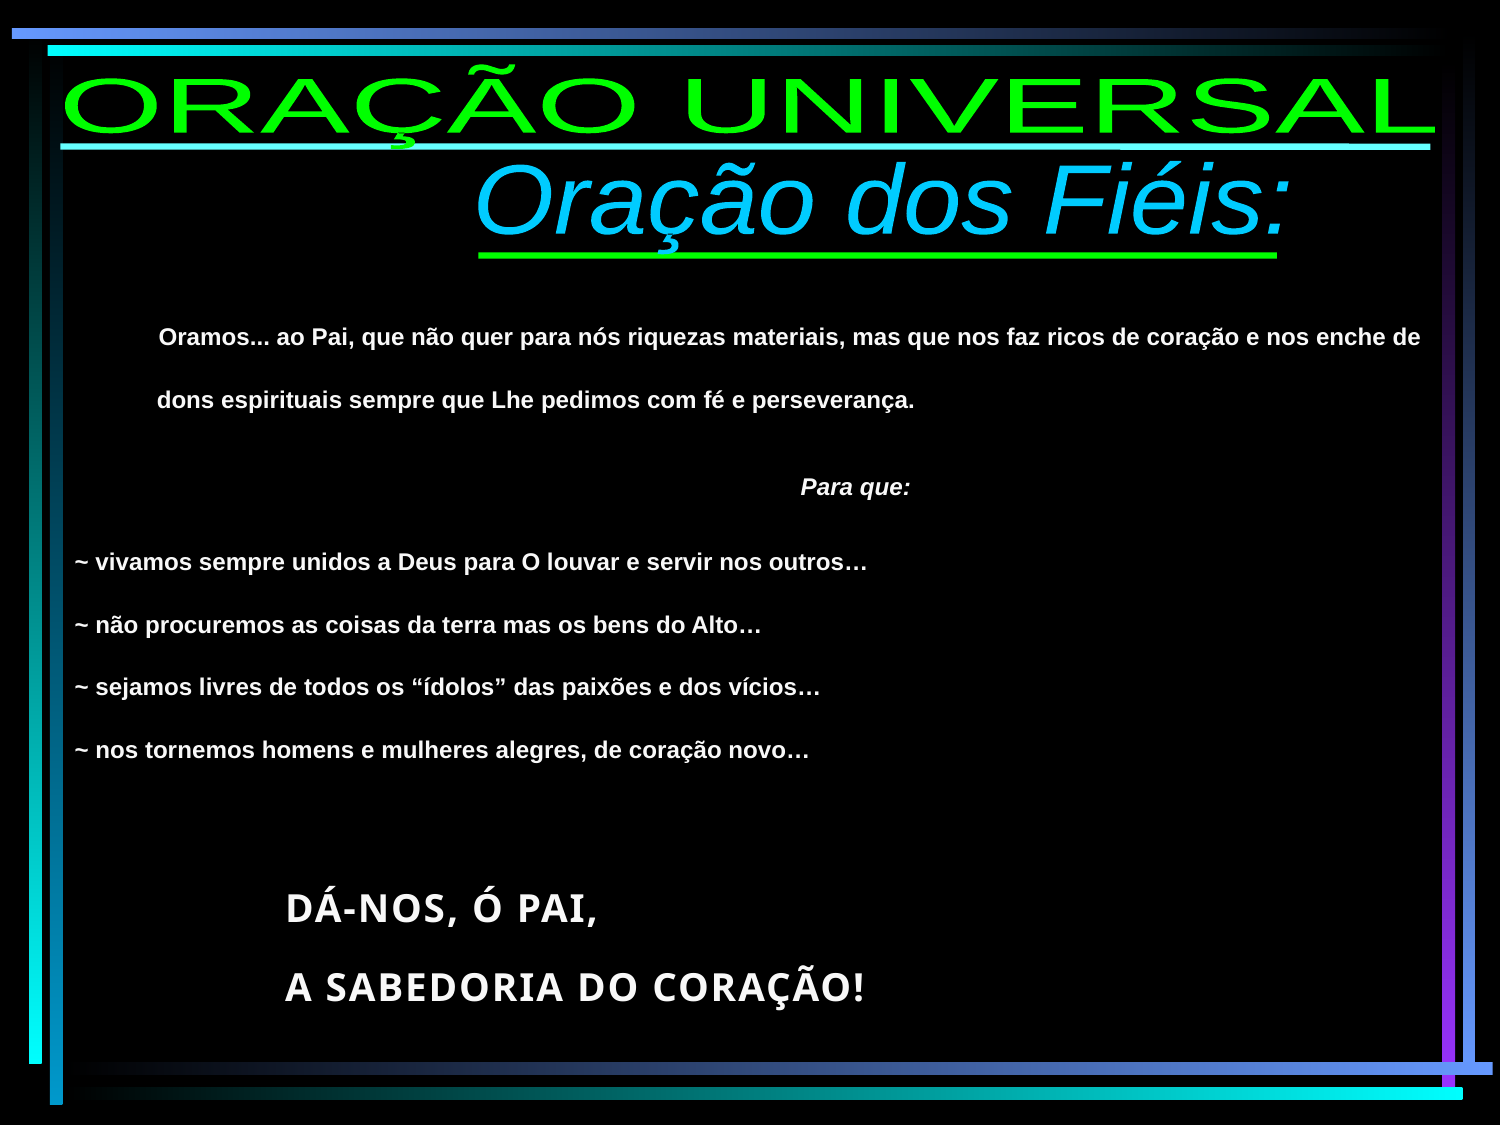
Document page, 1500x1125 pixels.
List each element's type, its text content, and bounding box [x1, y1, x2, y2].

text_box DÁ-NOS, Ó PAI, A SABEDORIA DO CORAÇÃO! [270, 869, 1353, 1043]
text_box Oramos... ao Pai, que não quer para nós riquezas materiais, mas que nos faz ricos de coração e nos enche de dons espirituais sempre que Lhe pedimos com fé e perseverança. Para que: ~ vivamos sempre unidos a Deus para O louvar e servir nos outros… ~ não procuremos as coisas da terra mas os bens do Alto… ~ sejamos livres de todos os “ídolos” das paixões e dos vícios… ~ nos tornemos homens e mulheres alegres, de coração novo… [53, 296, 1475, 787]
